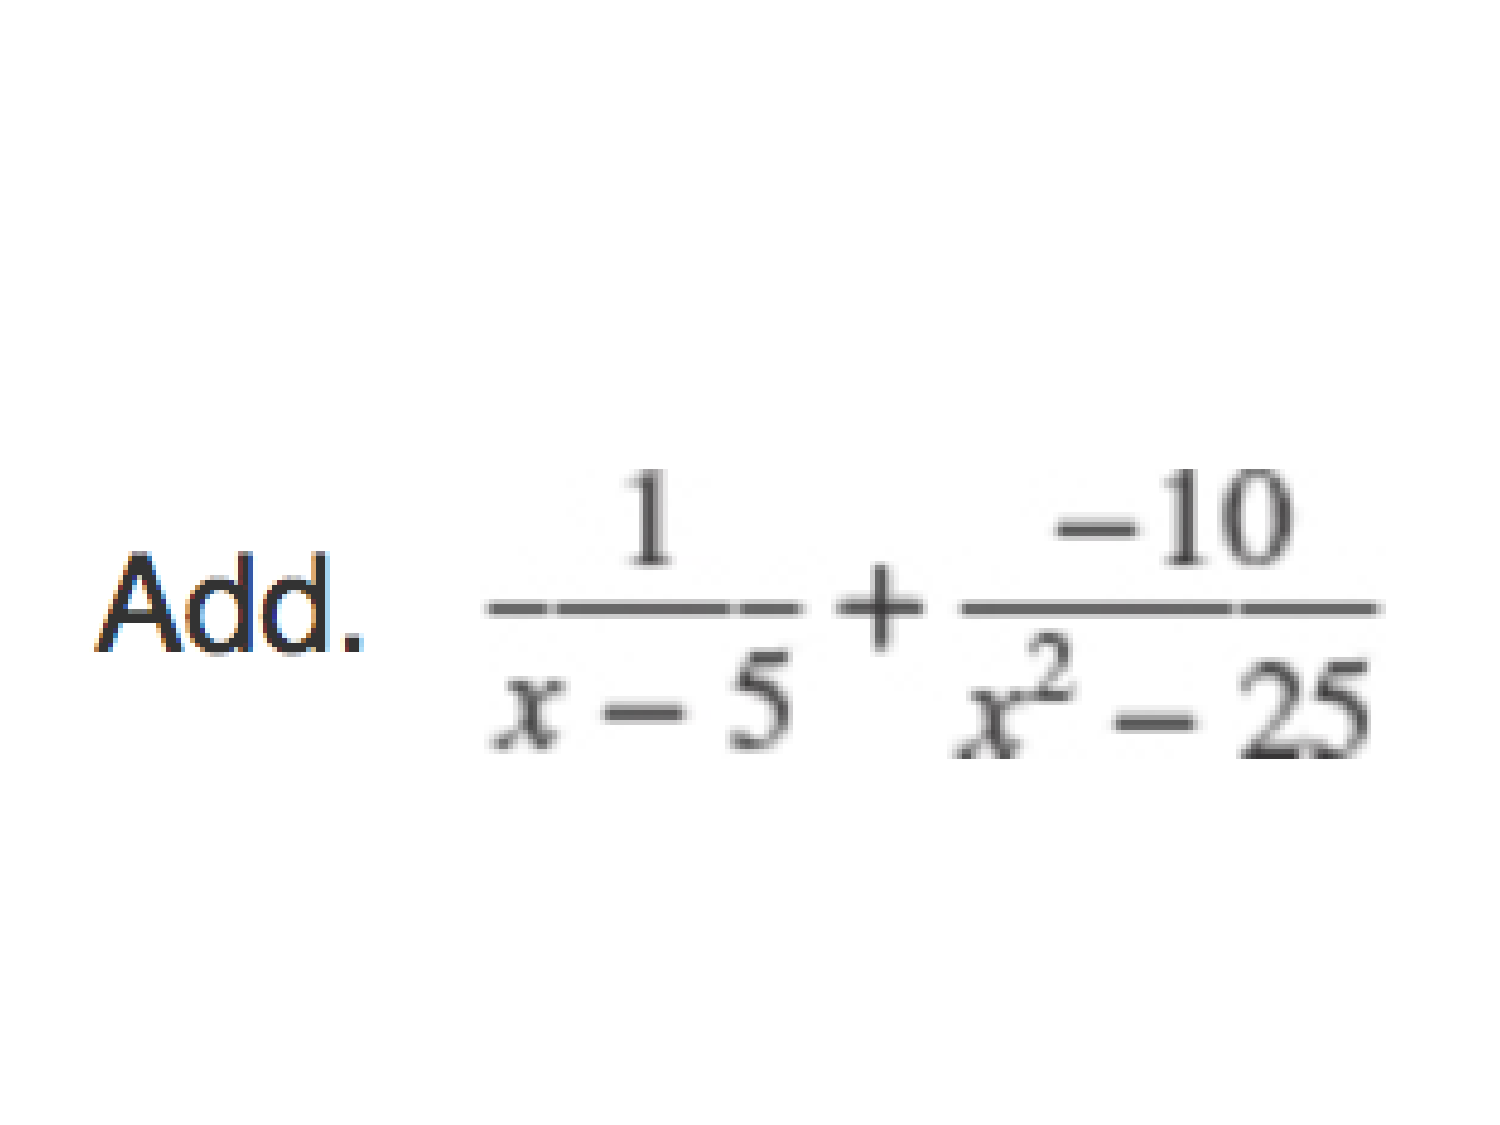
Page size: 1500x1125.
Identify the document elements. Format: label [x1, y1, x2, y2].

list [74, 262, 1426, 1006]
